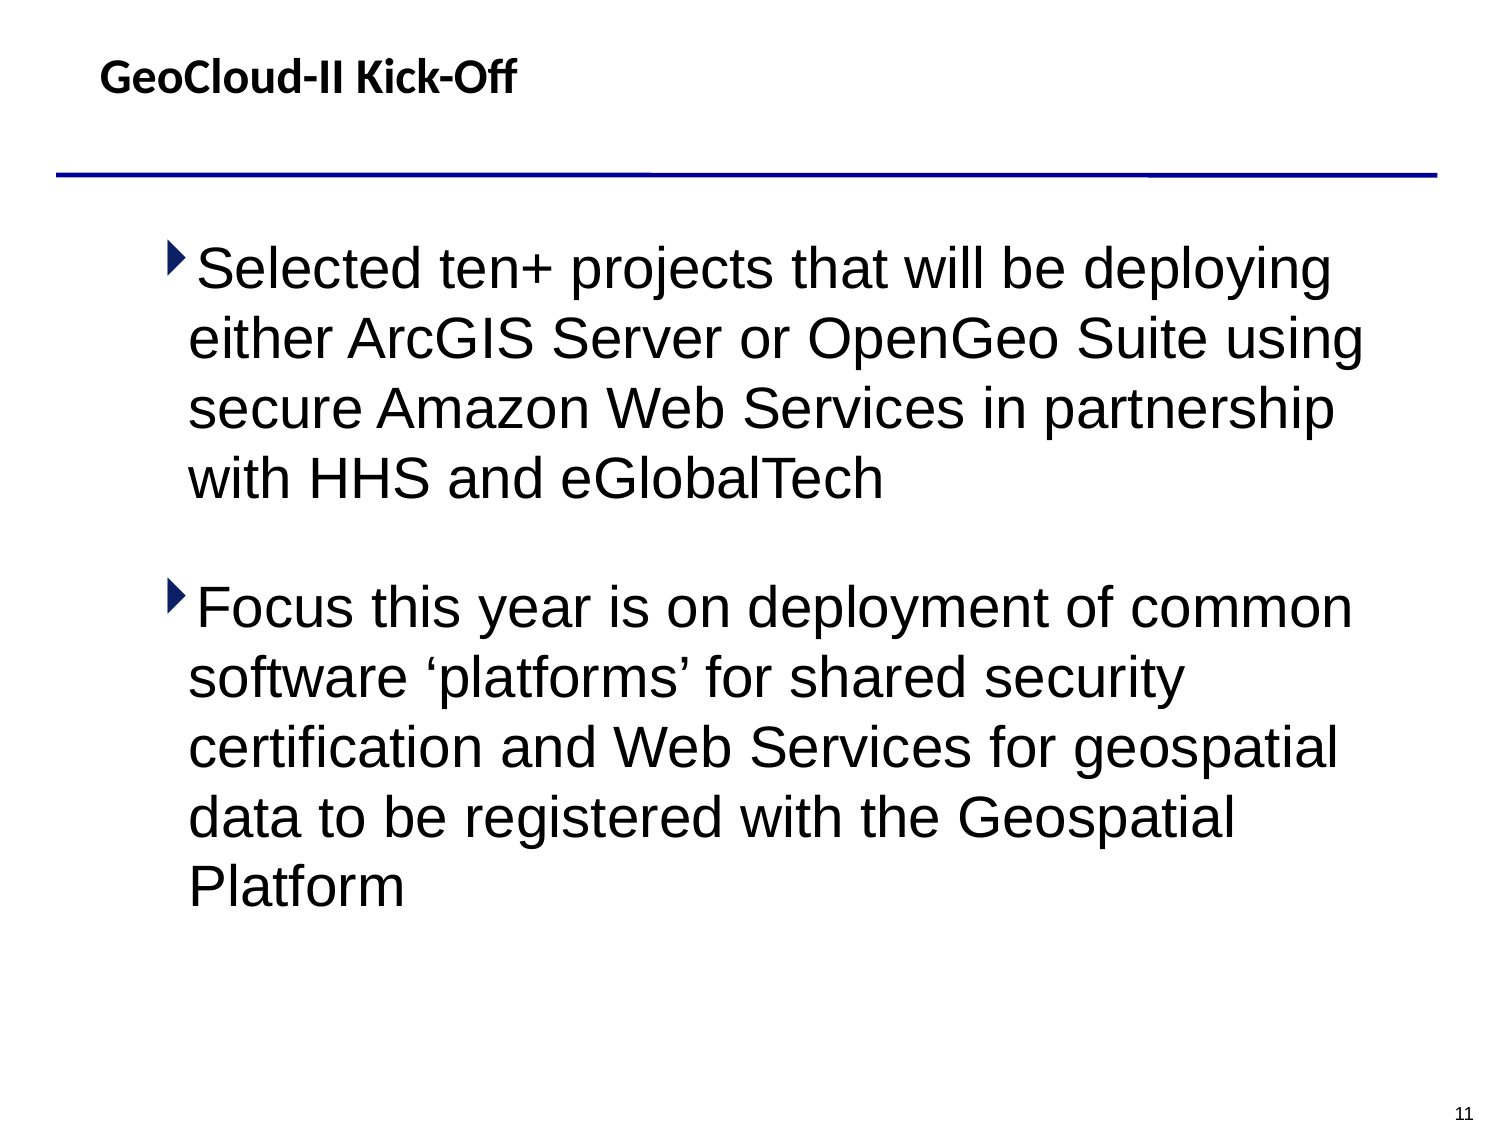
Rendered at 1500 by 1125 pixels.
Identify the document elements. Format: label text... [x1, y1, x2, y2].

list Selected ten+ projects that will be deploying either ArcGIS Server or OpenGeo Suite using secure Amazon Web Services in partnership with HHS and eGlobalTech Focus this year is on deployment of common software ‘platforms’ for shared security certification and Web Services for geospatial data to be registered with the Geospatial Platform [149, 230, 1426, 1004]
title GeoCloud-II Kick-Off [99, 49, 1376, 190]
